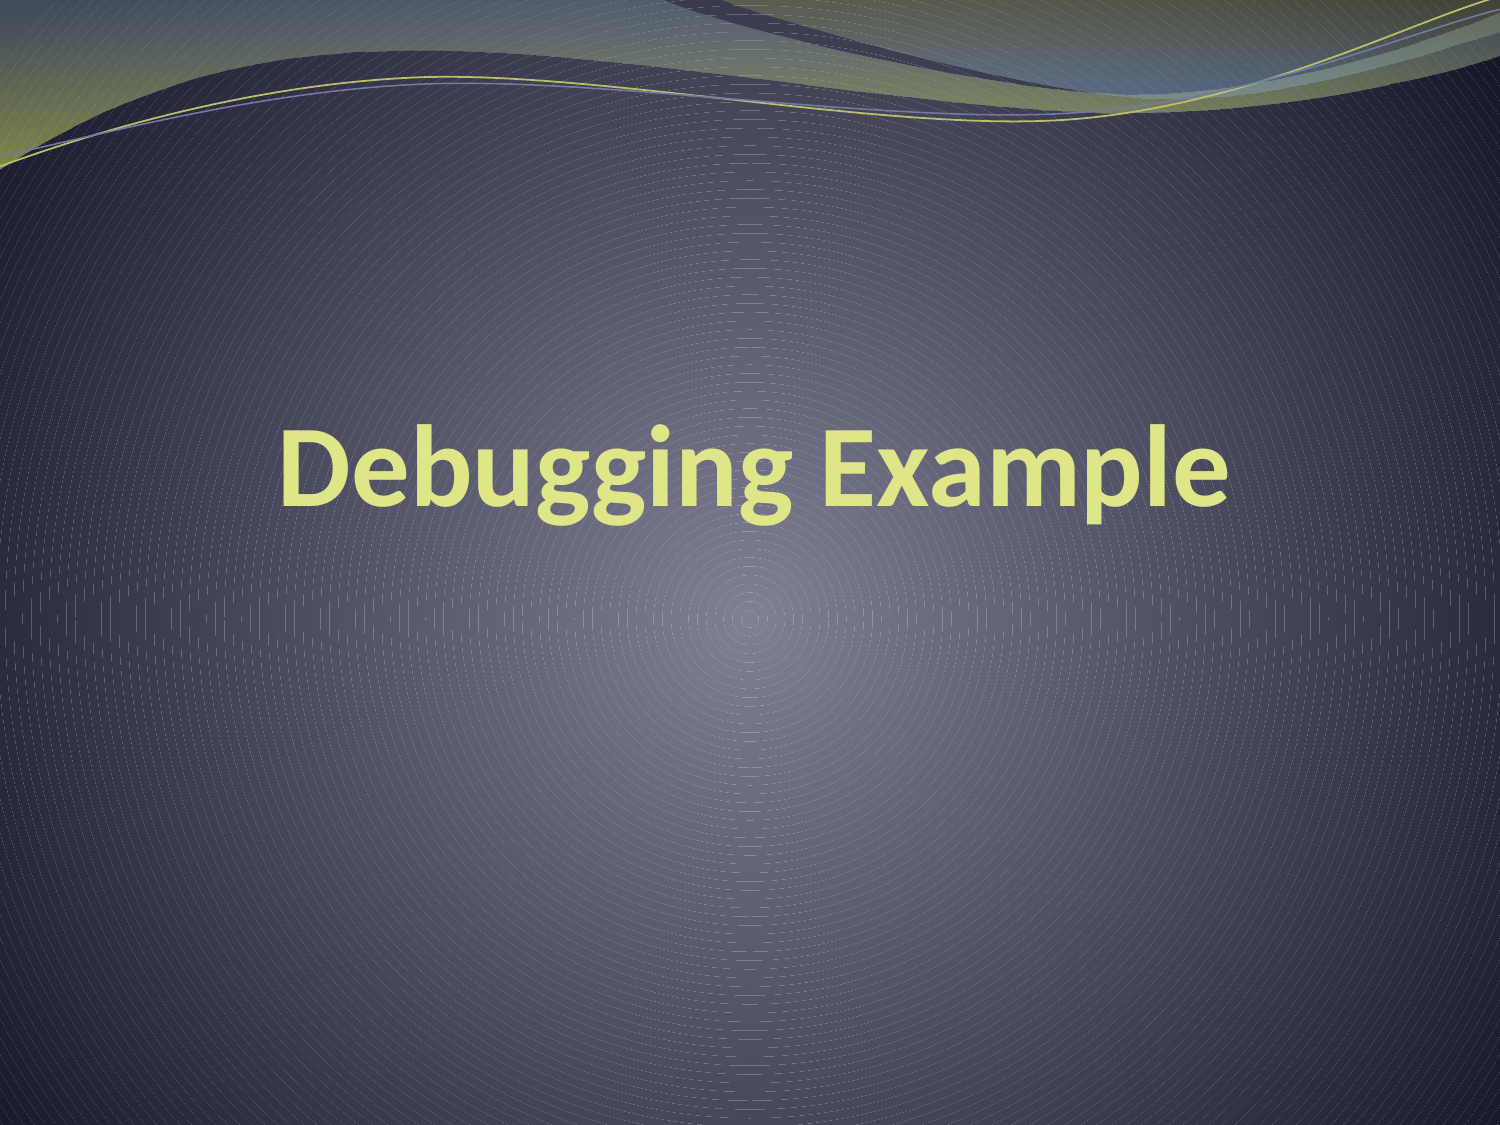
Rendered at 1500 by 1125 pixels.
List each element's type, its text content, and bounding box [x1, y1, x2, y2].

title Debugging Example [112, 249, 1401, 813]
